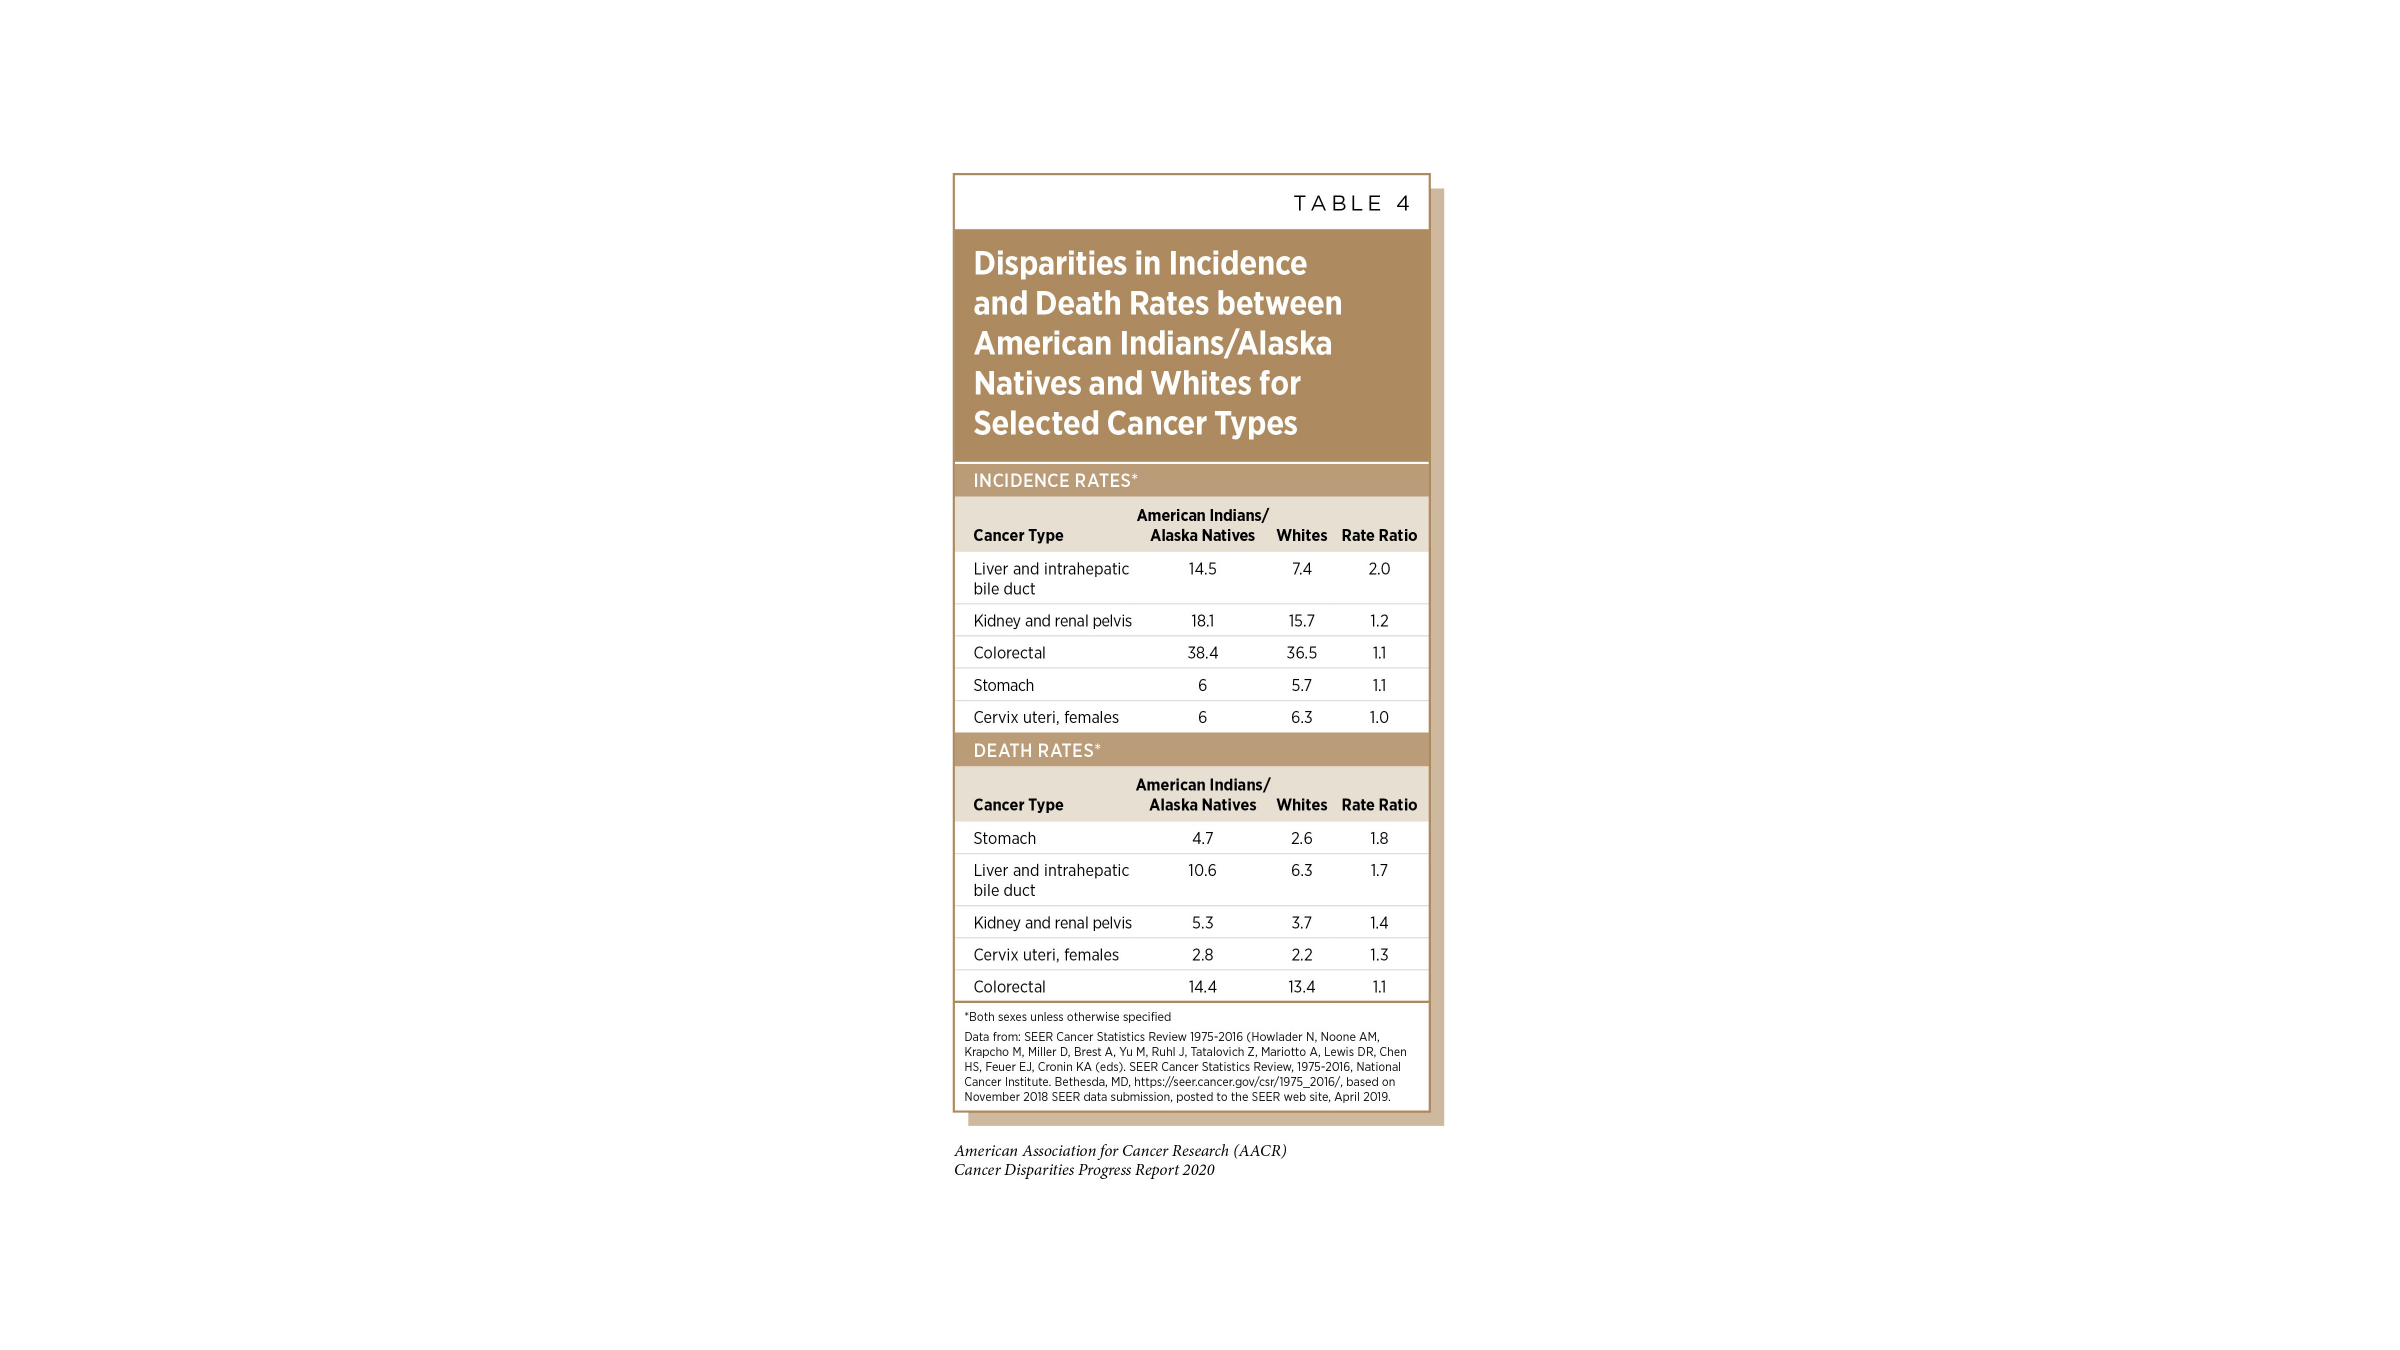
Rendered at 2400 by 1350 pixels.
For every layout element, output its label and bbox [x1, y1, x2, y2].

picture [944, 164, 1456, 1186]
